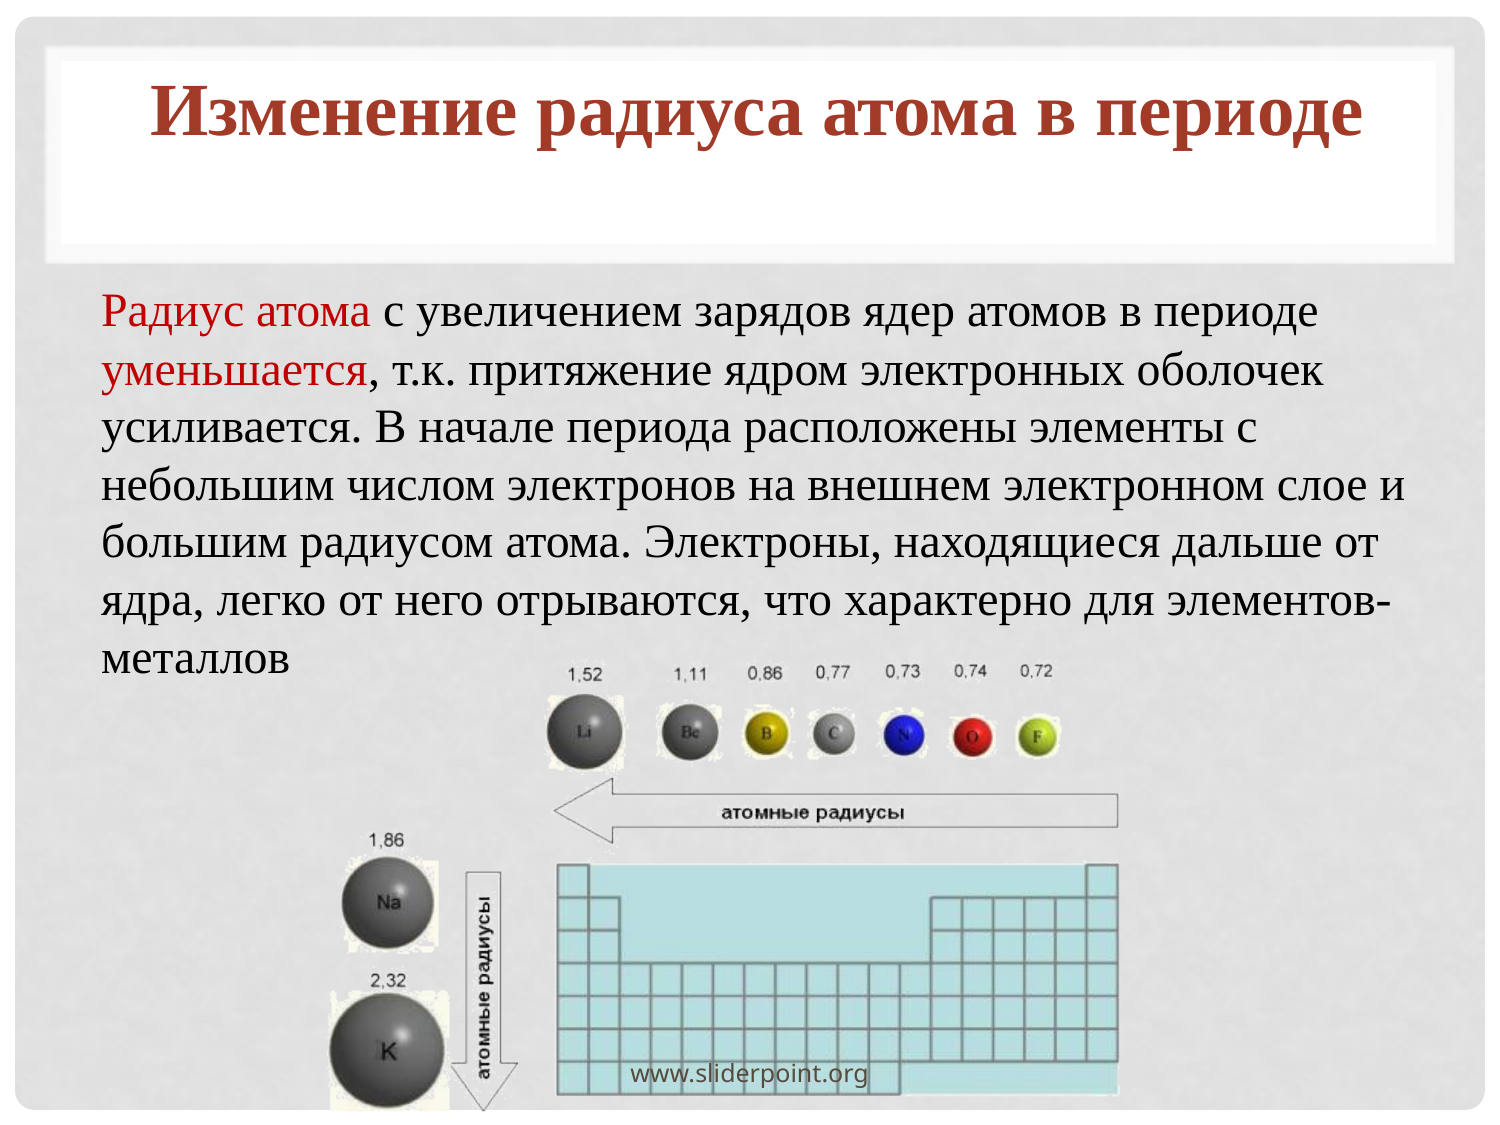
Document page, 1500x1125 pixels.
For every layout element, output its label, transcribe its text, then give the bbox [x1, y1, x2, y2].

text_box Изменение радиуса атома в периоде [135, 53, 1447, 248]
list Радиус атома с увеличением зарядов ядер атомов в периоде уменьшается, т.к. притяжение ядром электронных оболочек усиливается. В начале периода расположены элементы с небольшим числом электронов на внешнем электронном слое и большим радиусом атома. Электроны, находящиеся дальше от ядра, легко от него отрываются, что характерно для элементов-металлов [78, 266, 1485, 693]
picture [312, 621, 1231, 1125]
